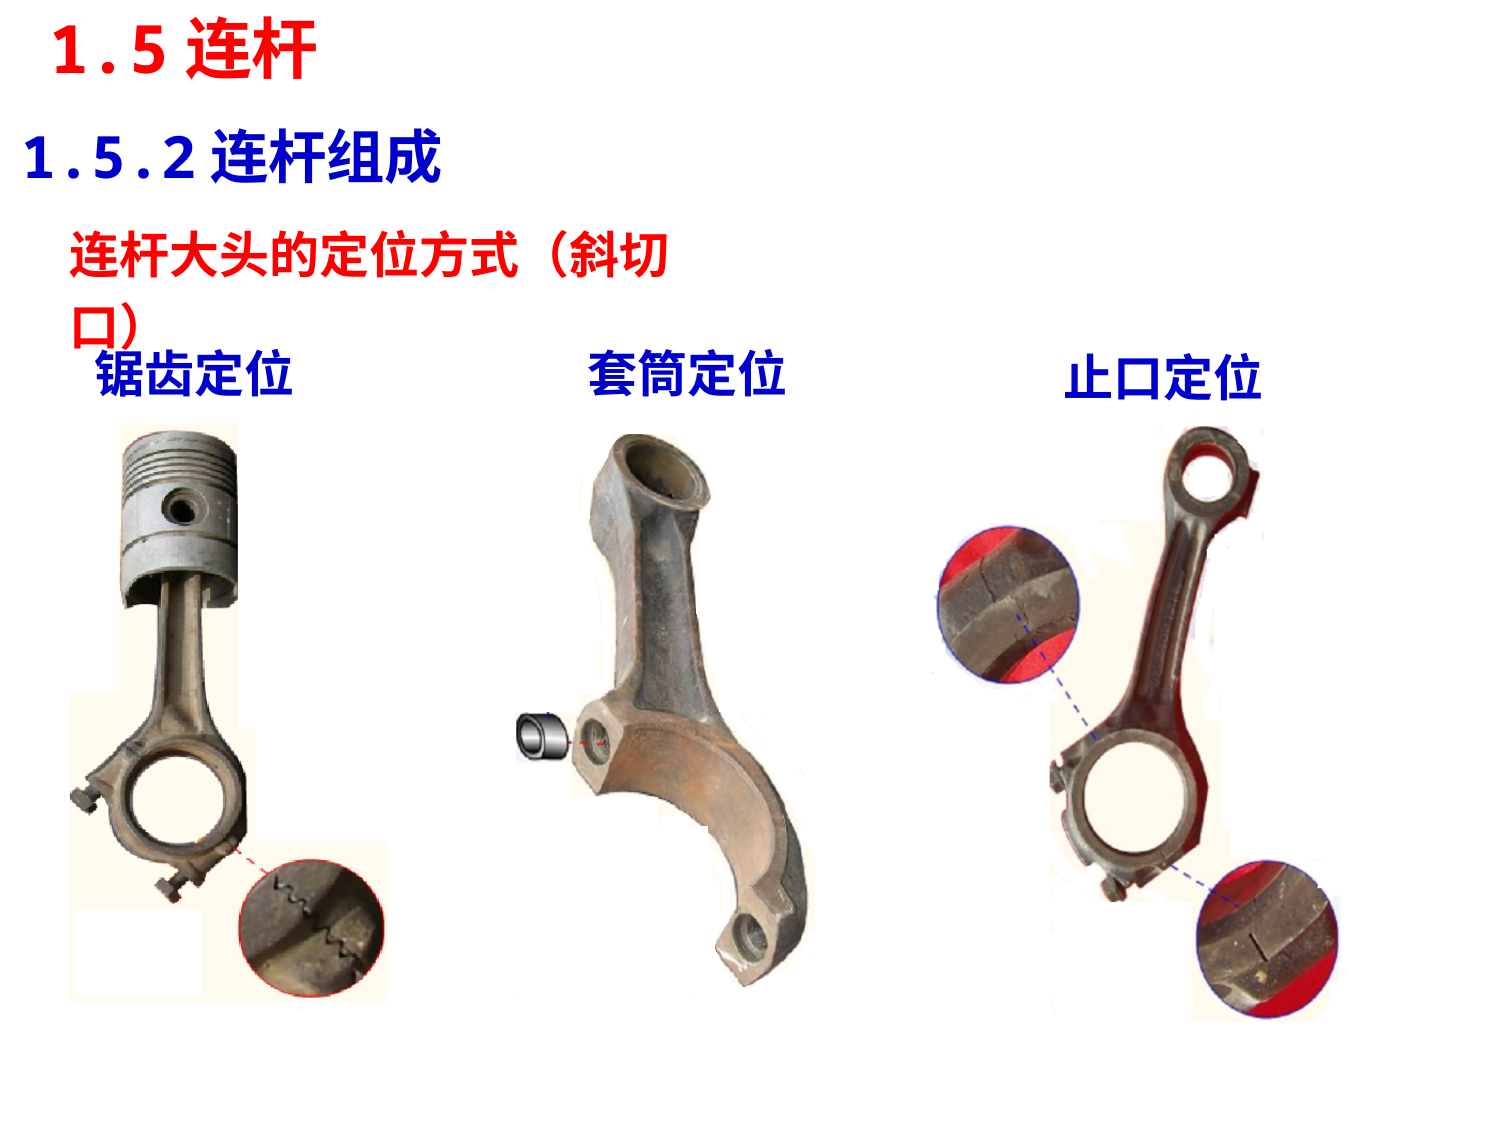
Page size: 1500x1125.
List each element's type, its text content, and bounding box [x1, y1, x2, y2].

text_box 连杆大头的定位方式（斜切口） [69, 211, 769, 293]
text_box 1.5连杆 [49, 12, 358, 79]
text_box 止口定位 [1048, 339, 1279, 415]
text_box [512, 434, 818, 995]
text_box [69, 421, 394, 1009]
text_box 套筒定位 [573, 335, 818, 410]
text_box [921, 424, 1350, 1024]
text_box 锯齿定位 [79, 335, 327, 410]
text_box 1.5.2连杆组成 [6, 113, 458, 199]
